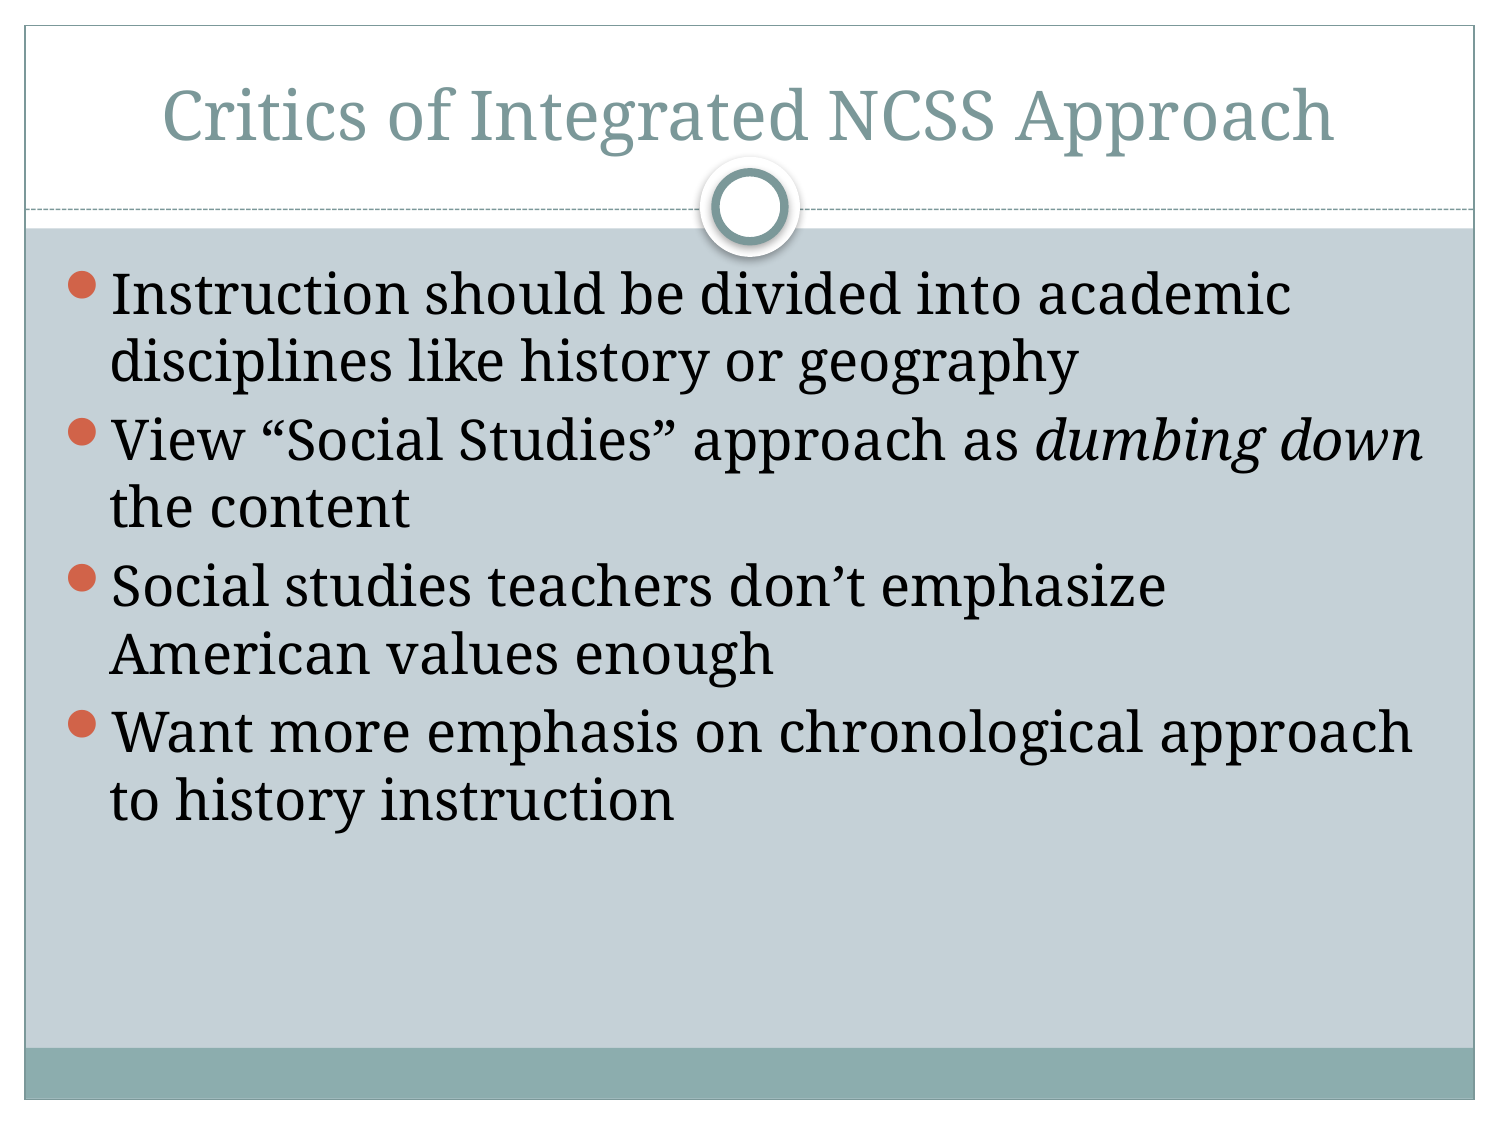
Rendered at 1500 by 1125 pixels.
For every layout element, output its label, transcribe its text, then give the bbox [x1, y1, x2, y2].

list Instruction should be divided into academic disciplines like history or geography View “Social Studies” approach as dumbing down the content Social studies teachers don’t emphasize American values enough Want more emphasis on chronological approach to history instruction [49, 250, 1445, 1001]
title Critics of Integrated NCSS Approach [49, 37, 1450, 162]
